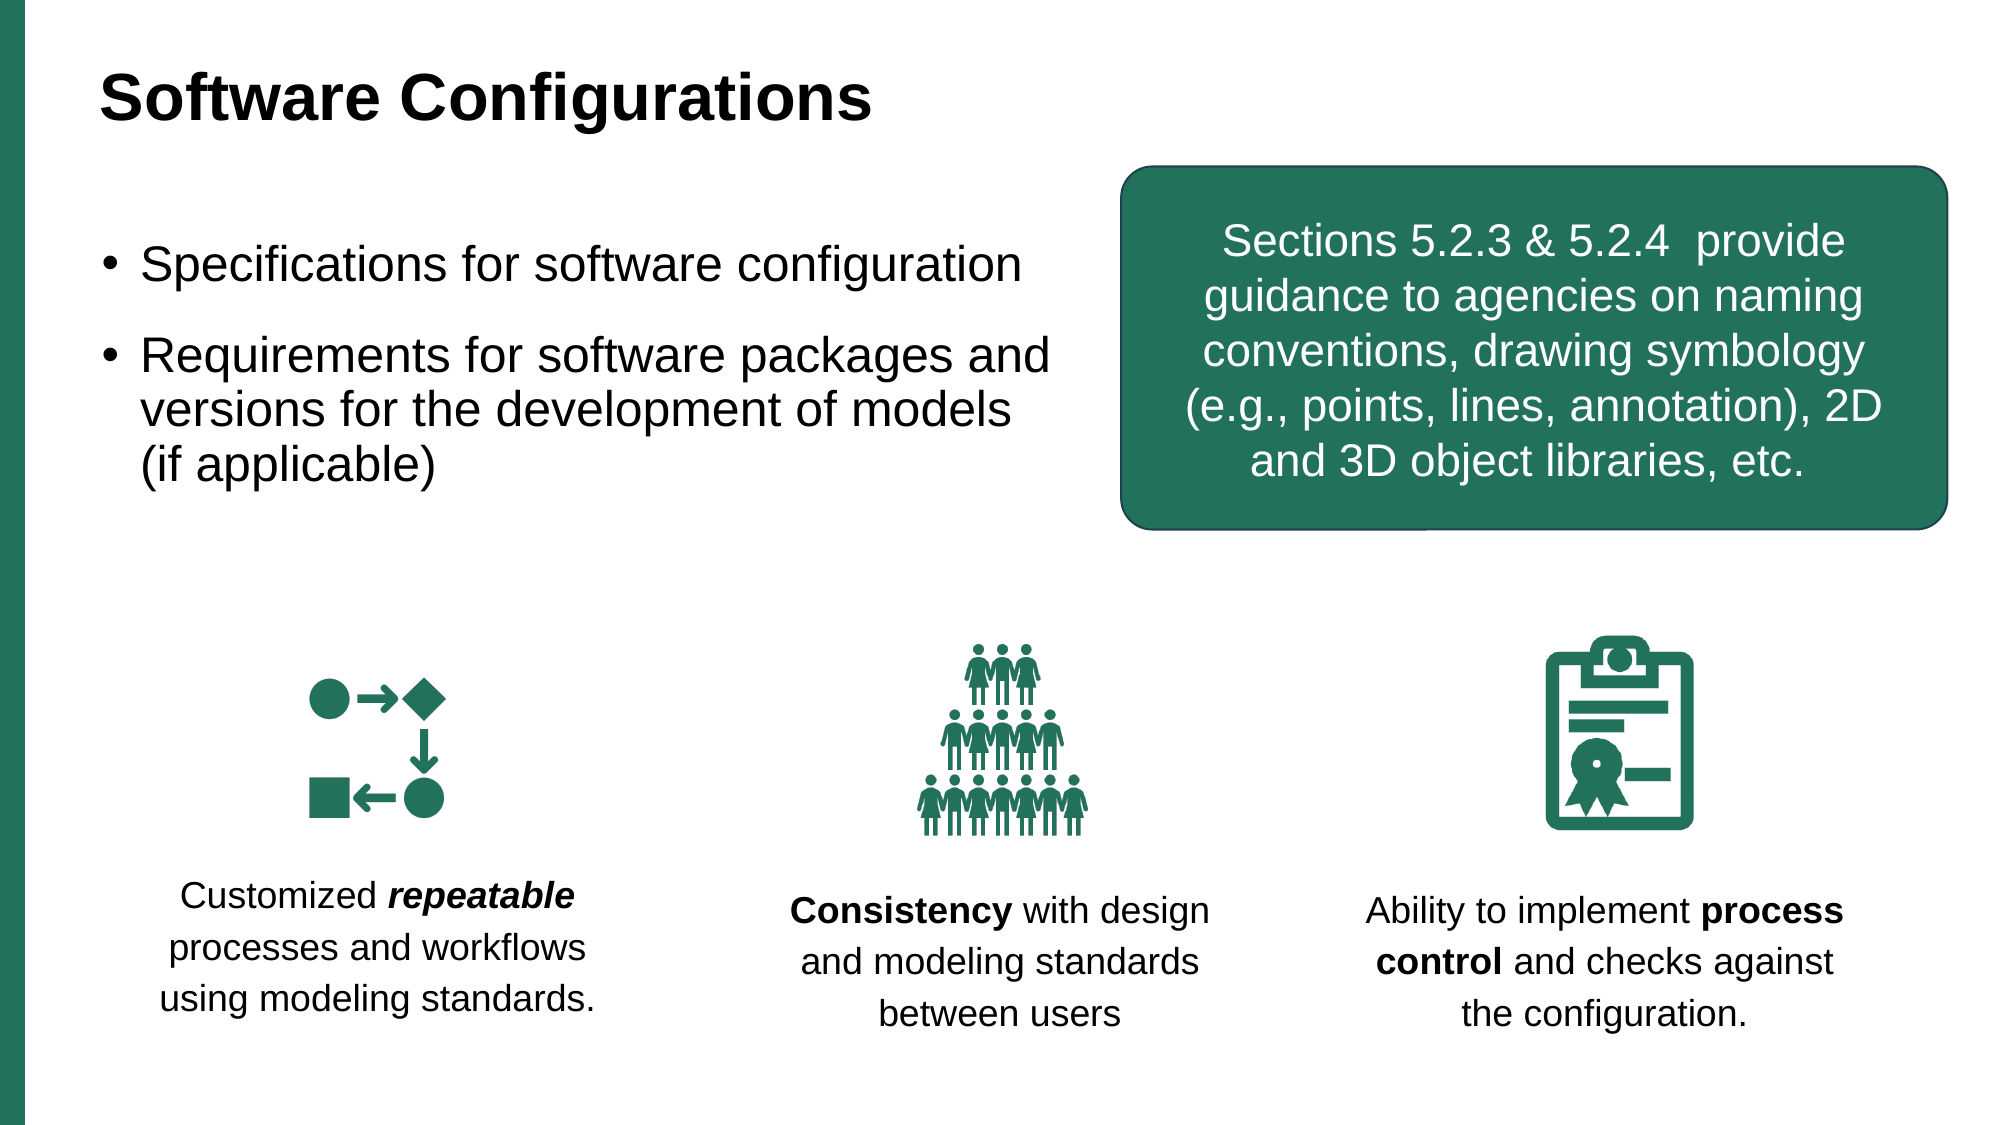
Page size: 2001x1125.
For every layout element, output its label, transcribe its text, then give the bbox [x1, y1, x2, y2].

text_box Ability to implement process control and checks against the configuration. [1327, 858, 1882, 1081]
picture [1508, 621, 1731, 844]
list Specifications for software configuration Requirements for software packages and versions for the development of models (if applicable) [101, 238, 1057, 563]
text_box Consistency with design and modeling standards between users [758, 858, 1242, 1081]
text_box Sections 5.2.3 & 5.2.4 provide guidance to agencies on naming conventions, drawing symbology (e.g., points, lines, annotation), 2D and 3D object libraries, etc. [1120, 165, 1949, 531]
text_box Customized repeatable processes and workflows using modeling standards. [135, 844, 620, 1037]
picture [281, 650, 474, 844]
picture [896, 635, 1104, 844]
title Software Configurations [99, 62, 1900, 200]
